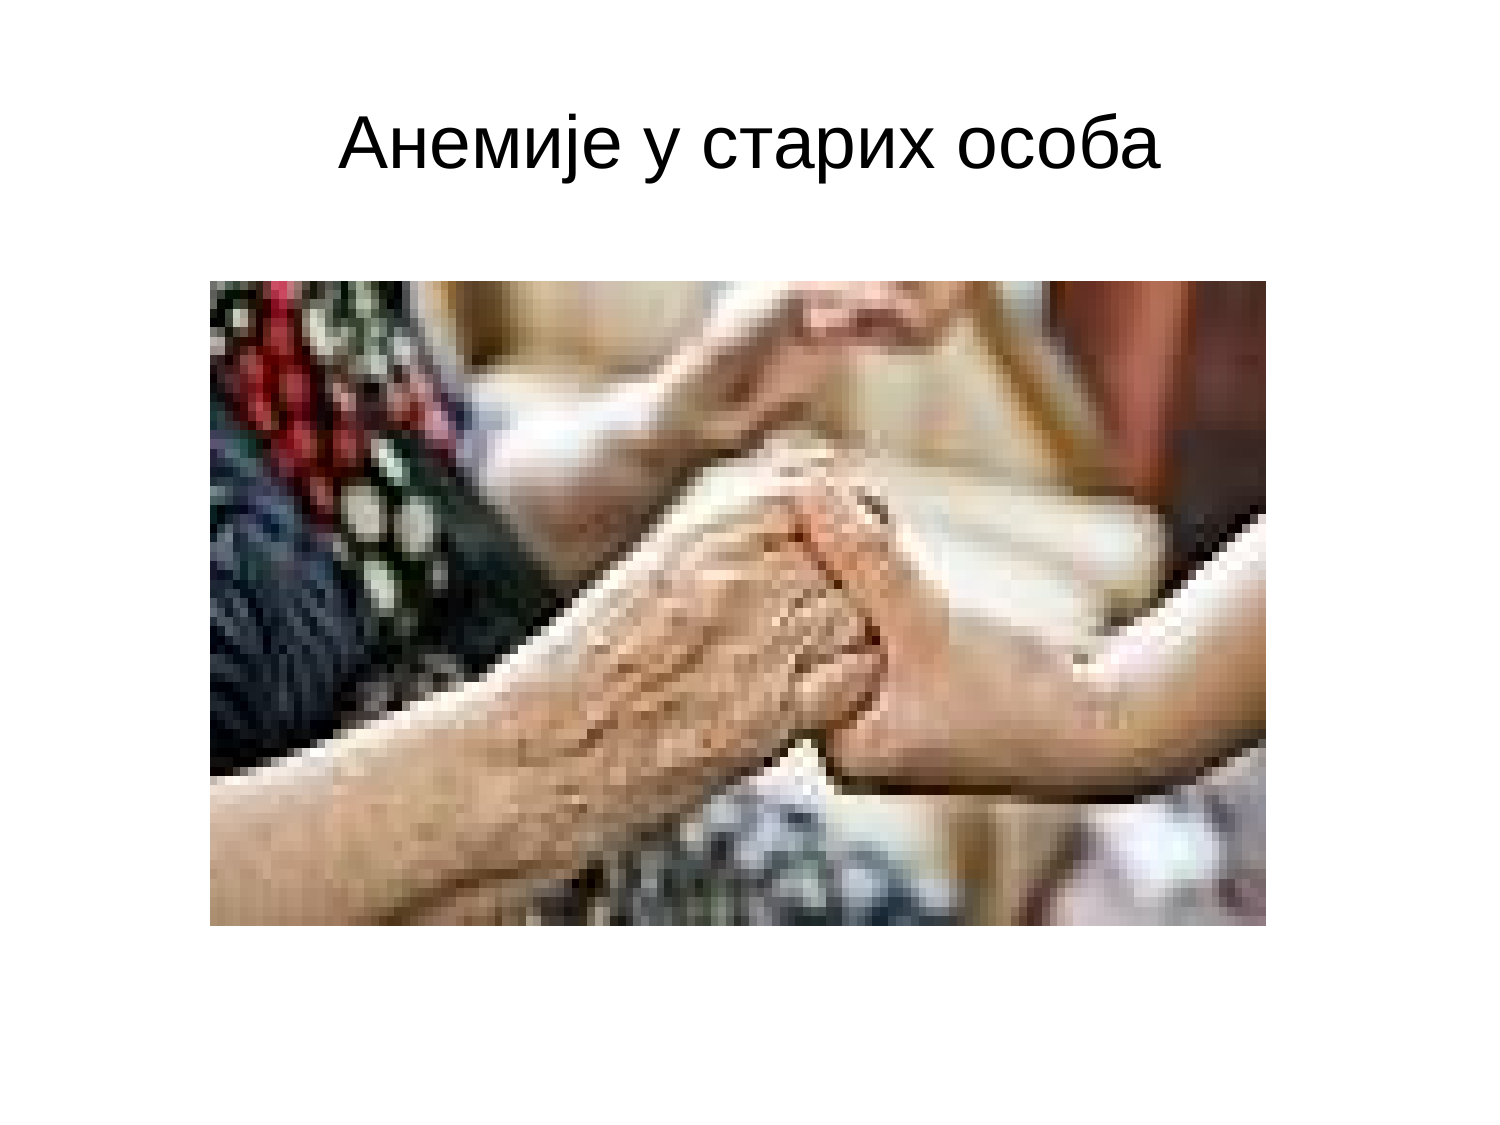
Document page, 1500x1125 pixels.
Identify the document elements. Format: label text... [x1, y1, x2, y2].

title Анемије у старих особа [75, 45, 1425, 233]
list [210, 280, 1266, 926]
